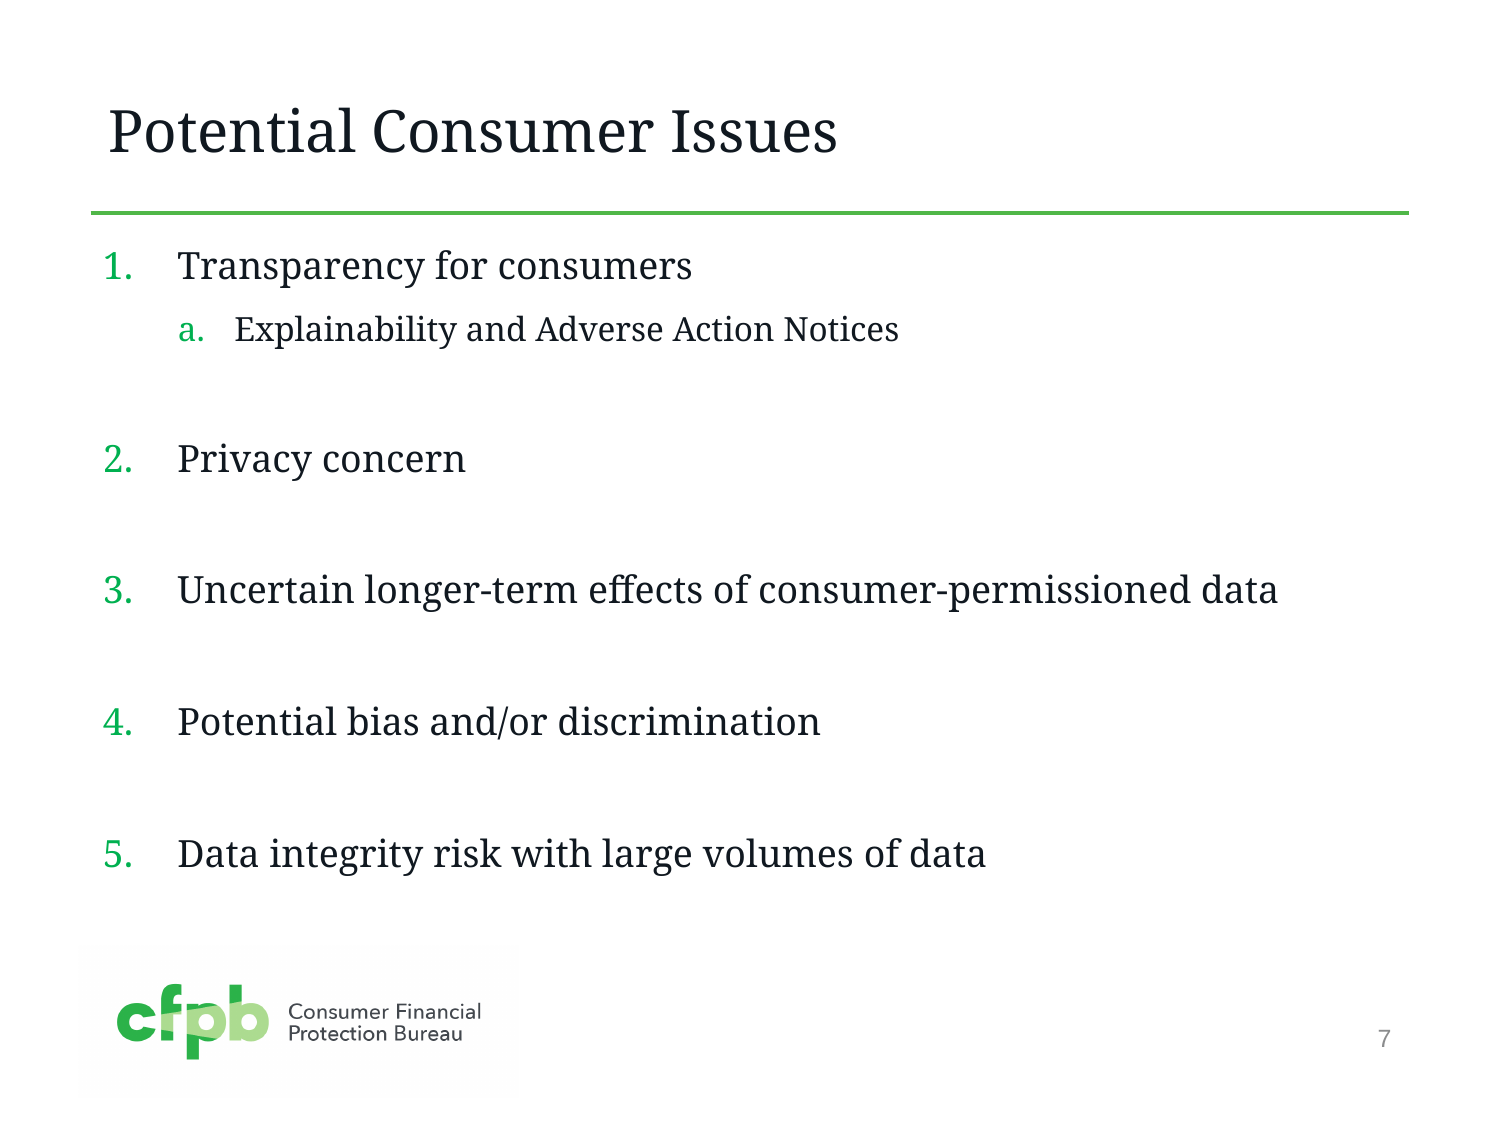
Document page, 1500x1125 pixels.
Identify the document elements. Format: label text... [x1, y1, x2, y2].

picture [78, 945, 519, 1098]
text_box Transparency for consumers Explainability and Adverse Action Notices Privacy concern Uncertain longer-term effects of consumer-permissioned data Potential bias and/or discrimination Data integrity risk with large volumes of data [87, 234, 1407, 945]
title Potential Consumer Issues [93, 67, 1412, 190]
text_box 7 [931, 1015, 1407, 1075]
